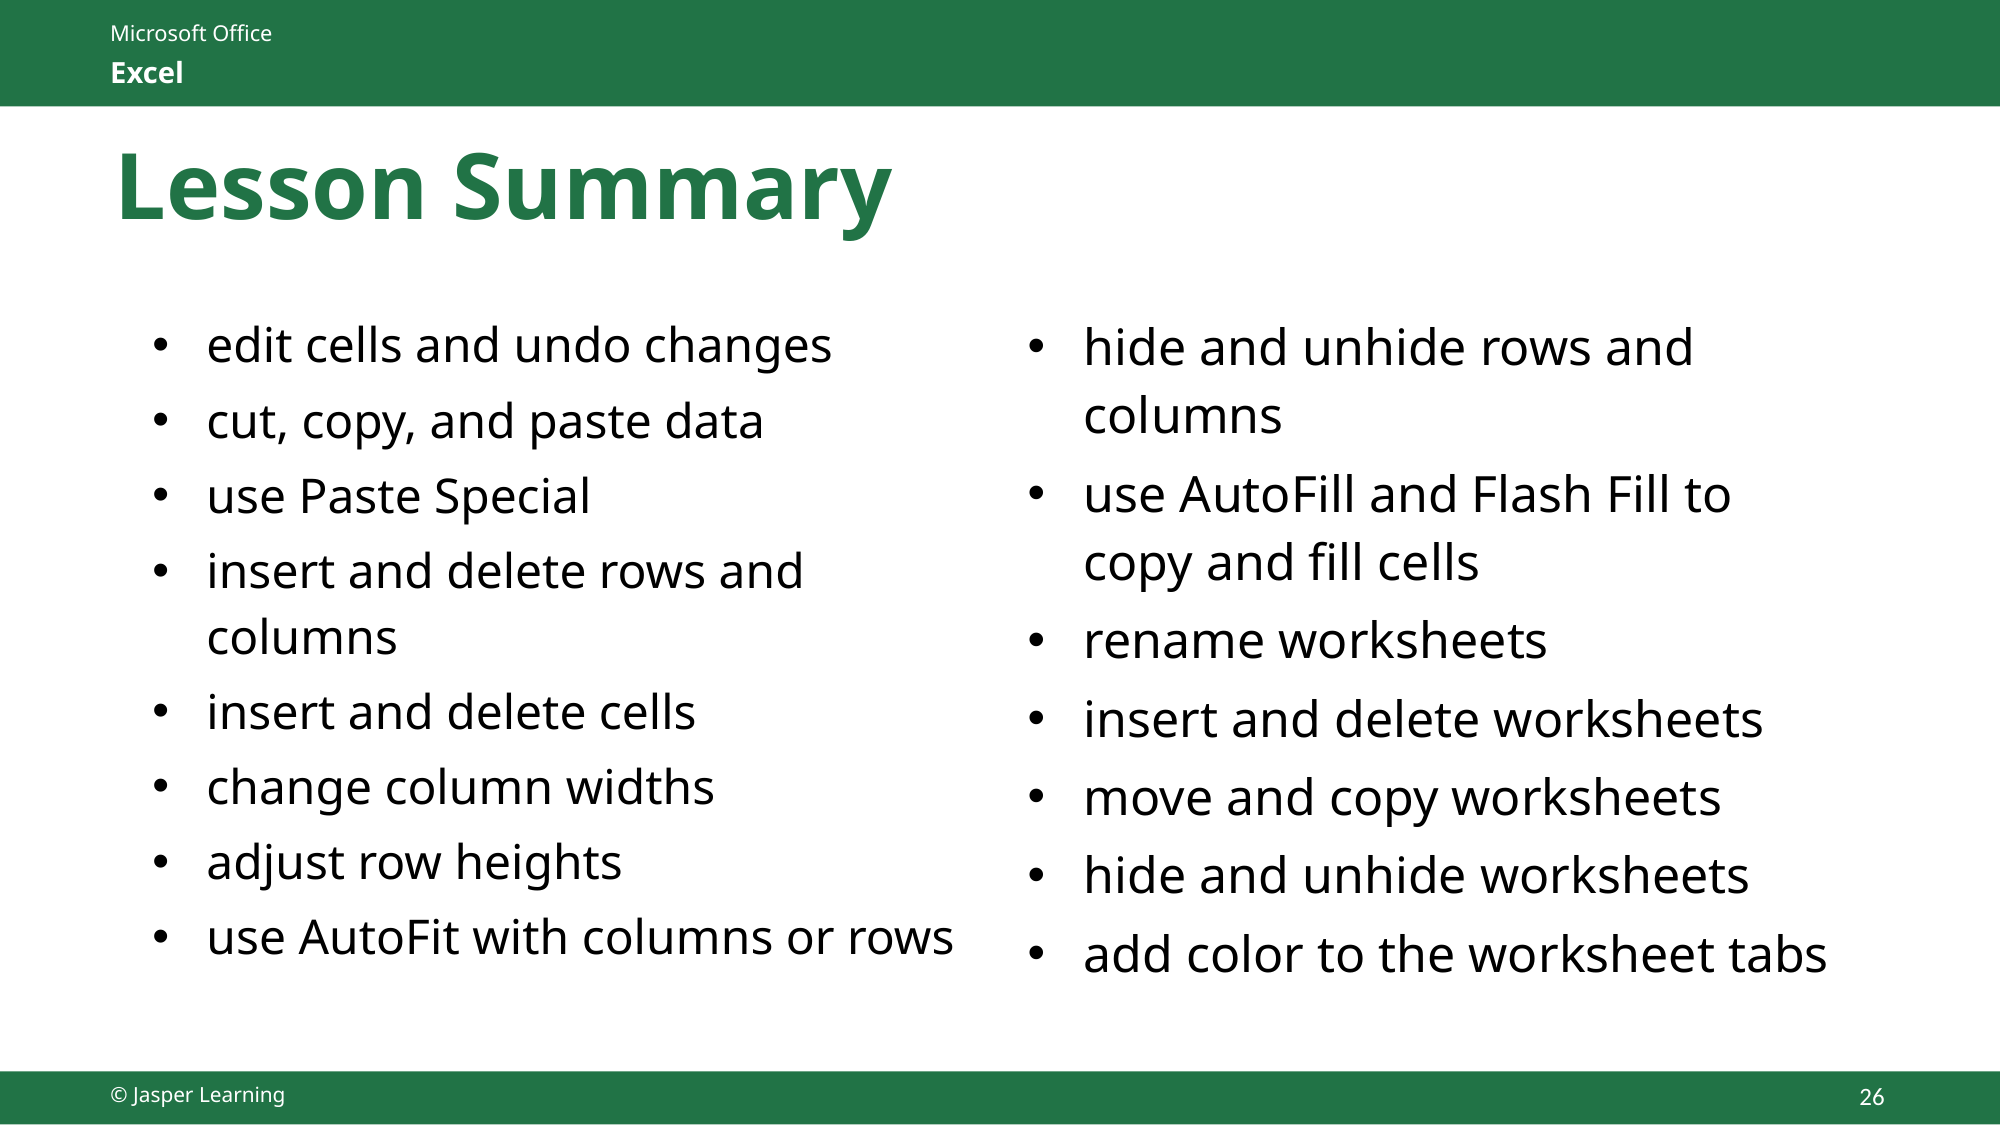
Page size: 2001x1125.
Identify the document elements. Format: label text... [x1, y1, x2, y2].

title Lesson Summary [99, 118, 1866, 248]
list hide and unhide rows and columns use AutoFill and Flash Fill to copy and fill cells rename worksheets insert and delete worksheets move and copy worksheets hide and unhide worksheets add color to the worksheet tabs [1012, 299, 1863, 1014]
footer © Jasper Learning [95, 1065, 729, 1125]
slide_number 26 [1433, 1065, 1900, 1125]
list edit cells and undo changes cut, copy, and paste data use Paste Special insert and delete rows and columns insert and delete cells change column widths adjust row heights use AutoFit with columns or rows [137, 299, 988, 1014]
